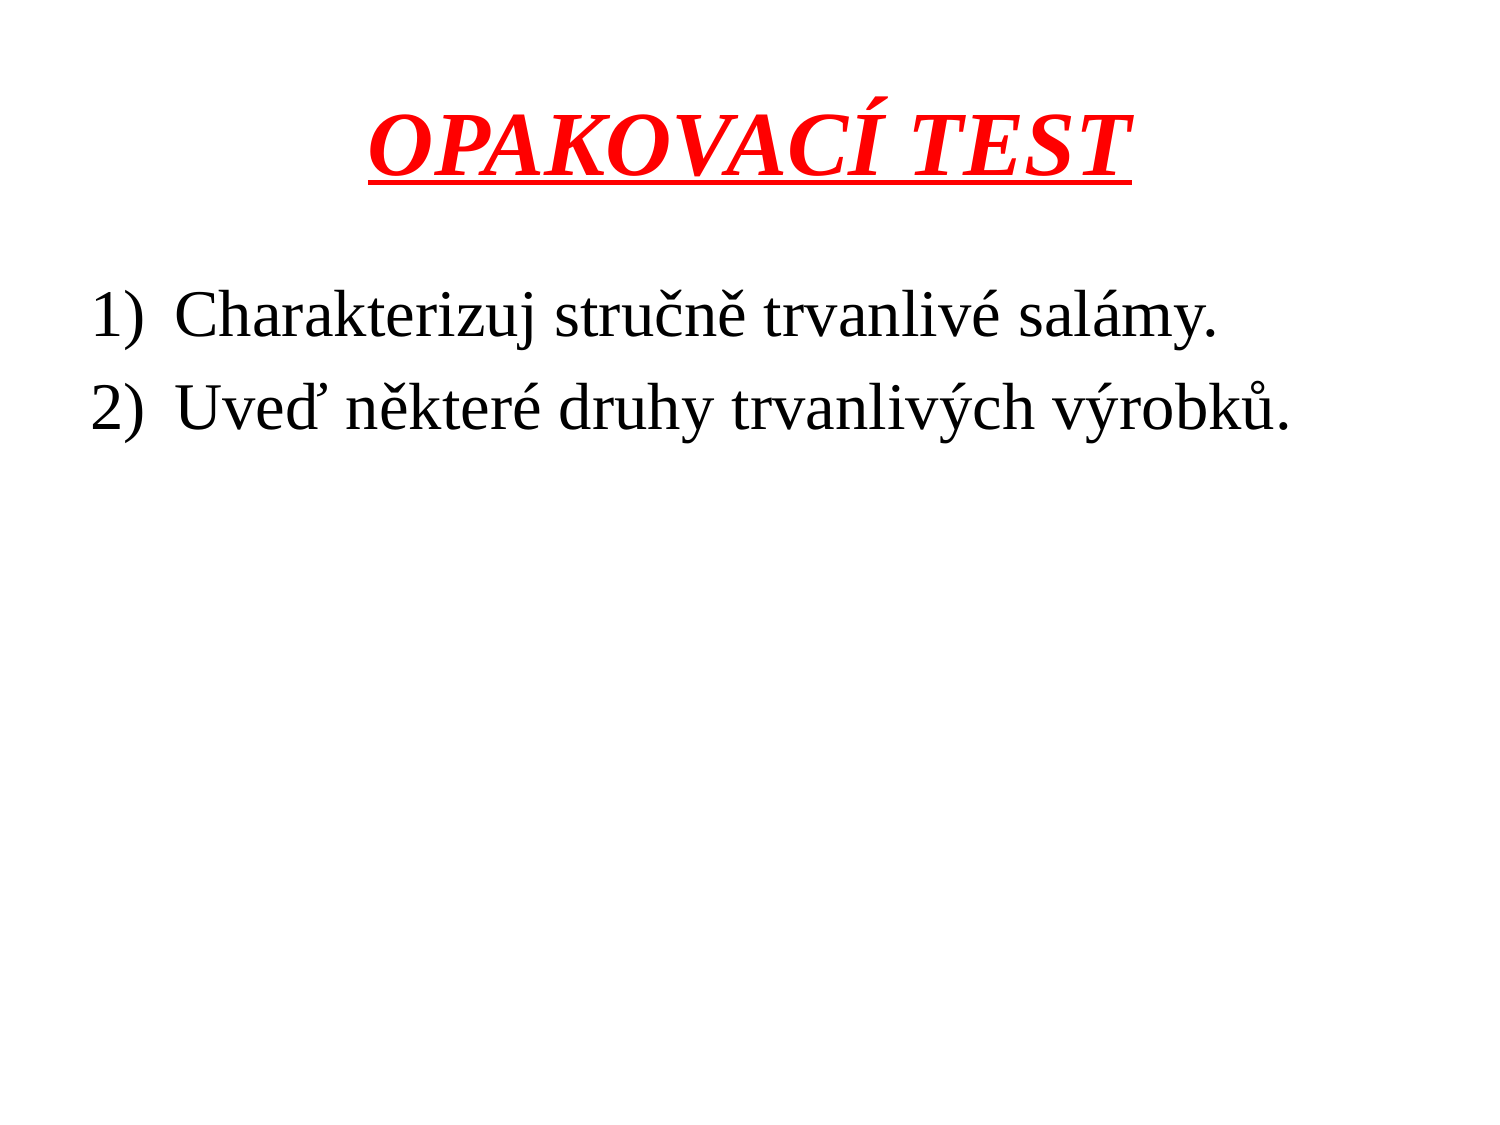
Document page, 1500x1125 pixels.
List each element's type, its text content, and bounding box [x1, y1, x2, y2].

list Charakterizuj stručně trvanlivé salámy. Uveď některé druhy trvanlivých výrobků. [75, 262, 1425, 1005]
title OPAKOVACÍ TEST [75, 45, 1425, 233]
